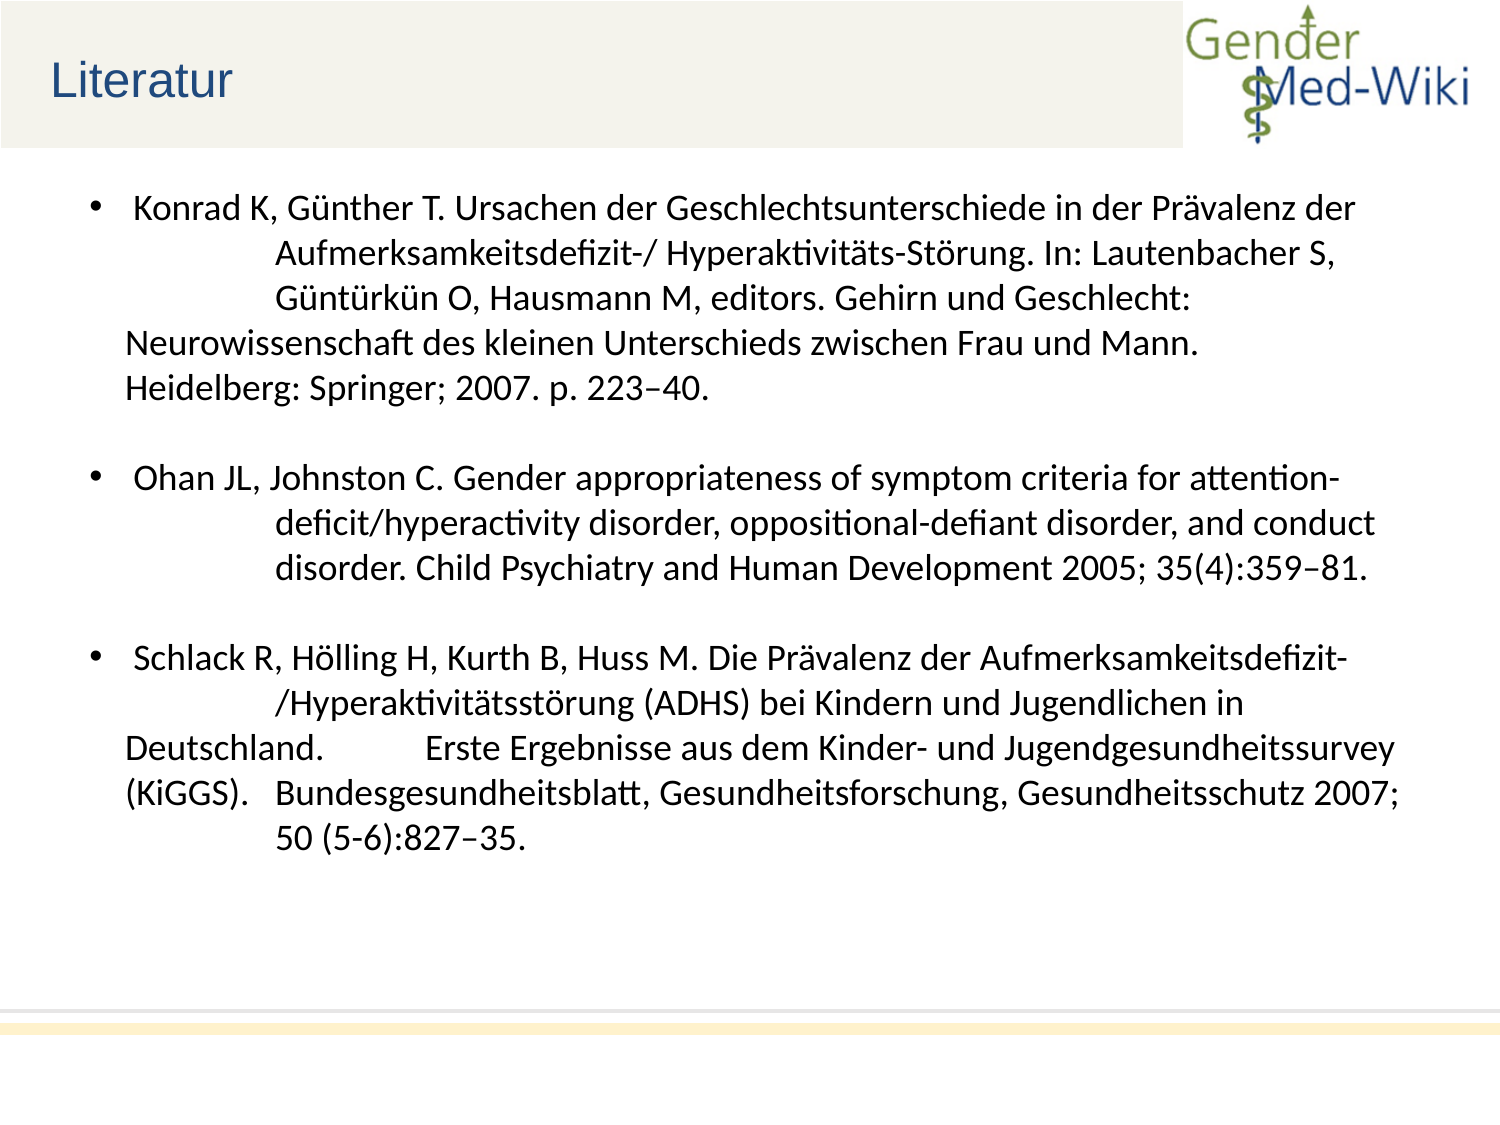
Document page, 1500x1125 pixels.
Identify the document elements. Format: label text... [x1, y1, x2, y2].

picture [1183, 0, 1471, 149]
text_box Literatur [35, 39, 1184, 115]
text_box Konrad K, Günther T. Ursachen der Geschlechtsunterschiede in der Prävalenz der Aufmerksamkeitsdefizit-/ Hyperaktivitäts-Störung. In: Lautenbacher S, Güntürkün O, Hausmann M, editors. Gehirn und Geschlecht: Neurowissenschaft des kleinen Unterschieds zwischen Frau und Mann. Heidelberg: Springer; 2007. p. 223–40. Ohan JL, Johnston C. Gender appropriateness of symptom criteria for attention- deficit/hyperactivity disorder, oppositional-defiant disorder, and conduct disorder. Child Psychiatry and Human Development 2005; 35(4):359–81. Schlack R, Hölling H, Kurth B, Huss M. Die Prävalenz der Aufmerksamkeitsdefizit- /Hyperaktivitätsstörung (ADHS) bei Kindern und Jugendlichen in Deutschland. Erste Ergebnisse aus dem Kinder- und Jugendgesundheitssurvey (KiGGS). Bundesgesundheitsblatt, Gesundheitsforschung, Gesundheitsschutz 2007; 50 (5-6):827–35. [35, 175, 1454, 911]
text_box [0, 1023, 1500, 1035]
